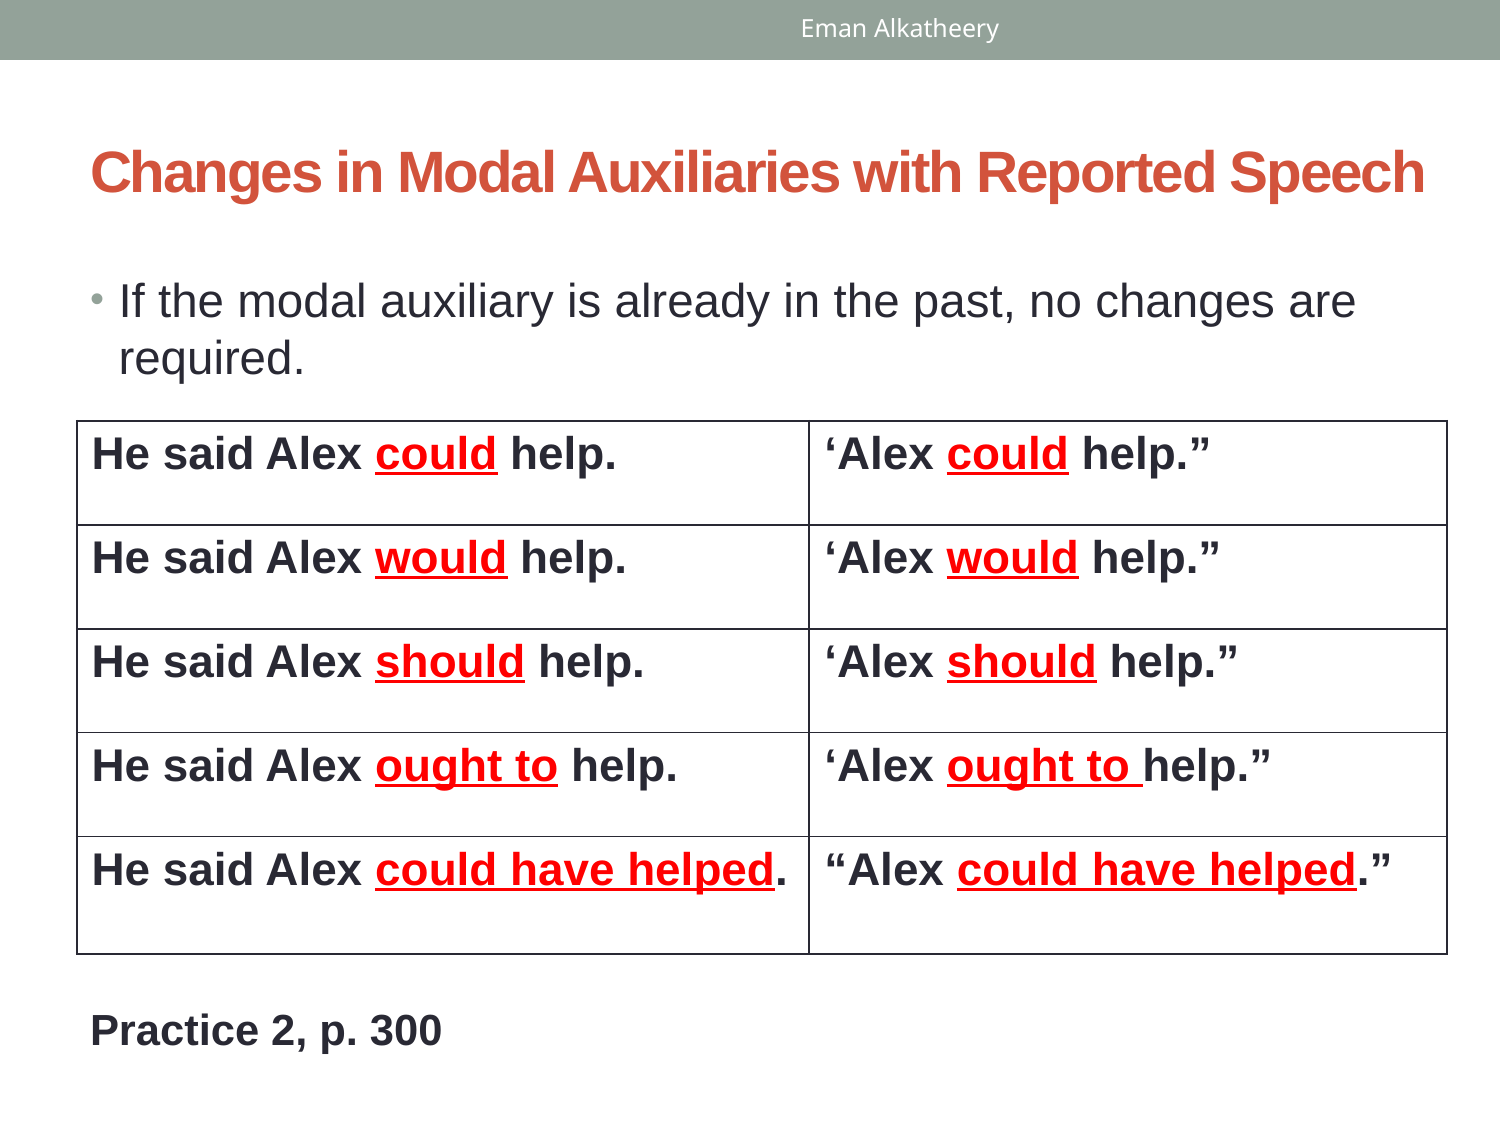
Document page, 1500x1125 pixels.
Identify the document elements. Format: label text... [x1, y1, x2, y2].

table_cell He said Alex could have helped. [78, 837, 808, 953]
table_cell ‘Alex would help.” [810, 526, 1446, 628]
table_header He said Alex could help. [78, 422, 808, 524]
table_header ‘Alex could help.” [810, 422, 1446, 524]
title Changes in Modal Auxiliaries with Reported Speech [75, 87, 1459, 250]
table_cell He said Alex should help. [78, 630, 808, 732]
table_cell “Alex could have helped.” [810, 837, 1446, 953]
list If the modal auxiliary is already in the past, no changes are required. Practice 2, p. 300 [75, 954, 1425, 1063]
list If the modal auxiliary is already in the past, no changes are required. Practice 2, p. 300 [75, 262, 1425, 420]
table_cell He said Alex would help. [78, 526, 808, 628]
table_cell ‘Alex should help.” [810, 630, 1446, 732]
table_cell He said Alex ought to help. [78, 733, 808, 836]
table_cell ‘Alex ought to help.” [810, 733, 1446, 836]
footer Eman Alkatheery [562, 3, 1238, 57]
